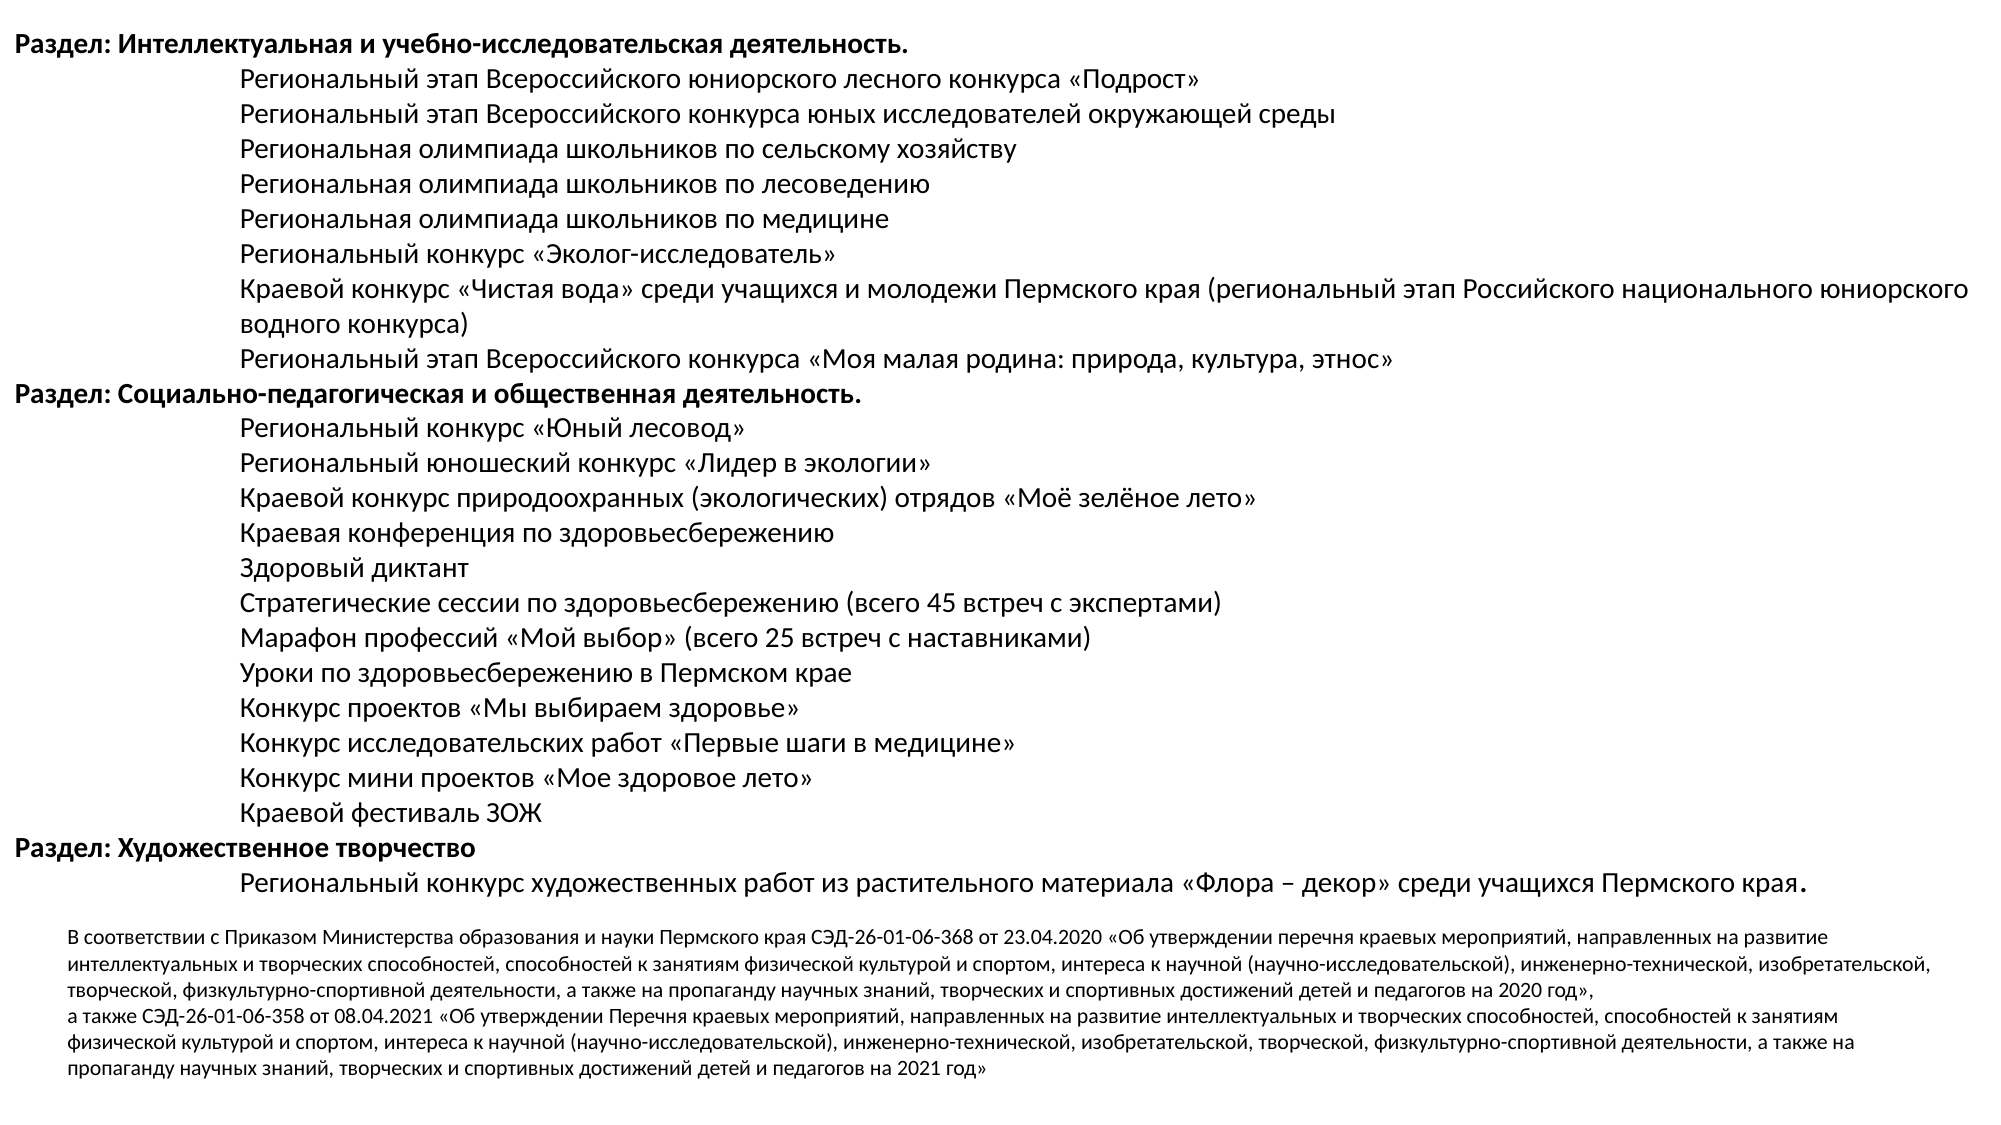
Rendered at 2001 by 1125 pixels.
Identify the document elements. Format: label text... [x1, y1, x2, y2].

text_box Раздел: Интеллектуальная и учебно-исследовательская деятельность. Региональный этап Всероссийского юниорского лесного конкурса «Подрост» Региональный этап Всероссийского конкурса юных исследователей окружающей среды Региональная олимпиада школьников по сельскому хозяйству Региональная олимпиада школьников по лесоведению Региональная олимпиада школьников по медицине Региональный конкурс «Эколог-исследователь» Краевой конкурс «Чистая вода» среди учащихся и молодежи Пермского края (региональный этап Российского национального юниорского водного конкурса) Региональный этап Всероссийского конкурса «Моя малая родина: природа, культура, этнос» Раздел: Социально-педагогическая и общественная деятельность. Региональный конкурс «Юный лесовод» Региональный юношеский конкурс «Лидер в экологии» Краевой конкурс природоохранных (экологических) отрядов «Моё зелёное лето» Краевая конференция по здоровьесбережению Здоровый диктант Стратегические сессии по здоровьесбережению (всего 45 встреч с экспертами) Марафон профессий «Мой выбор» (всего 25 встреч с наставниками) Уроки по здоровьесбережению в Пермском крае Конкурс проектов «Мы выбираем здоровье» Конкурс исследовательских работ «Первые шаги в медицине» Конкурс мини проектов «Мое здоровое лето» Краевой фестиваль ЗОЖ Раздел: Художественное творчество Региональный конкурс художественных работ из растительного материала «Флора – декор» среди учащихся Пермского края. [0, 16, 2000, 906]
text_box В соответствии с Приказом Министерства образования и науки Пермского края СЭД-26-01-06-368 от 23.04.2020 «Об утверждении перечня краевых мероприятий, направленных на развитие интеллектуальных и творческих способностей, способностей к занятиям физической культурой и спортом, интереса к научной (научно-исследовательской), инженерно-технической, изобретательской, творческой, физкультурно-спортивной деятельности, а также на пропаганду научных знаний, творческих и спортивных достижений детей и педагогов на 2020 год», а также СЭД-26-01-06-358 от 08.04.2021 «Об утверждении Перечня краевых мероприятий, направленных на развитие интеллектуальных и творческих способностей, способностей к занятиям физической культурой и спортом, интереса к научной (научно-исследовательской), инженерно-технической, изобретательской, творческой, физкультурно-спортивной деятельности, а также на пропаганду научных знаний, творческих и спортивных достижений детей и педагогов на 2021 год» [52, 915, 1961, 1088]
